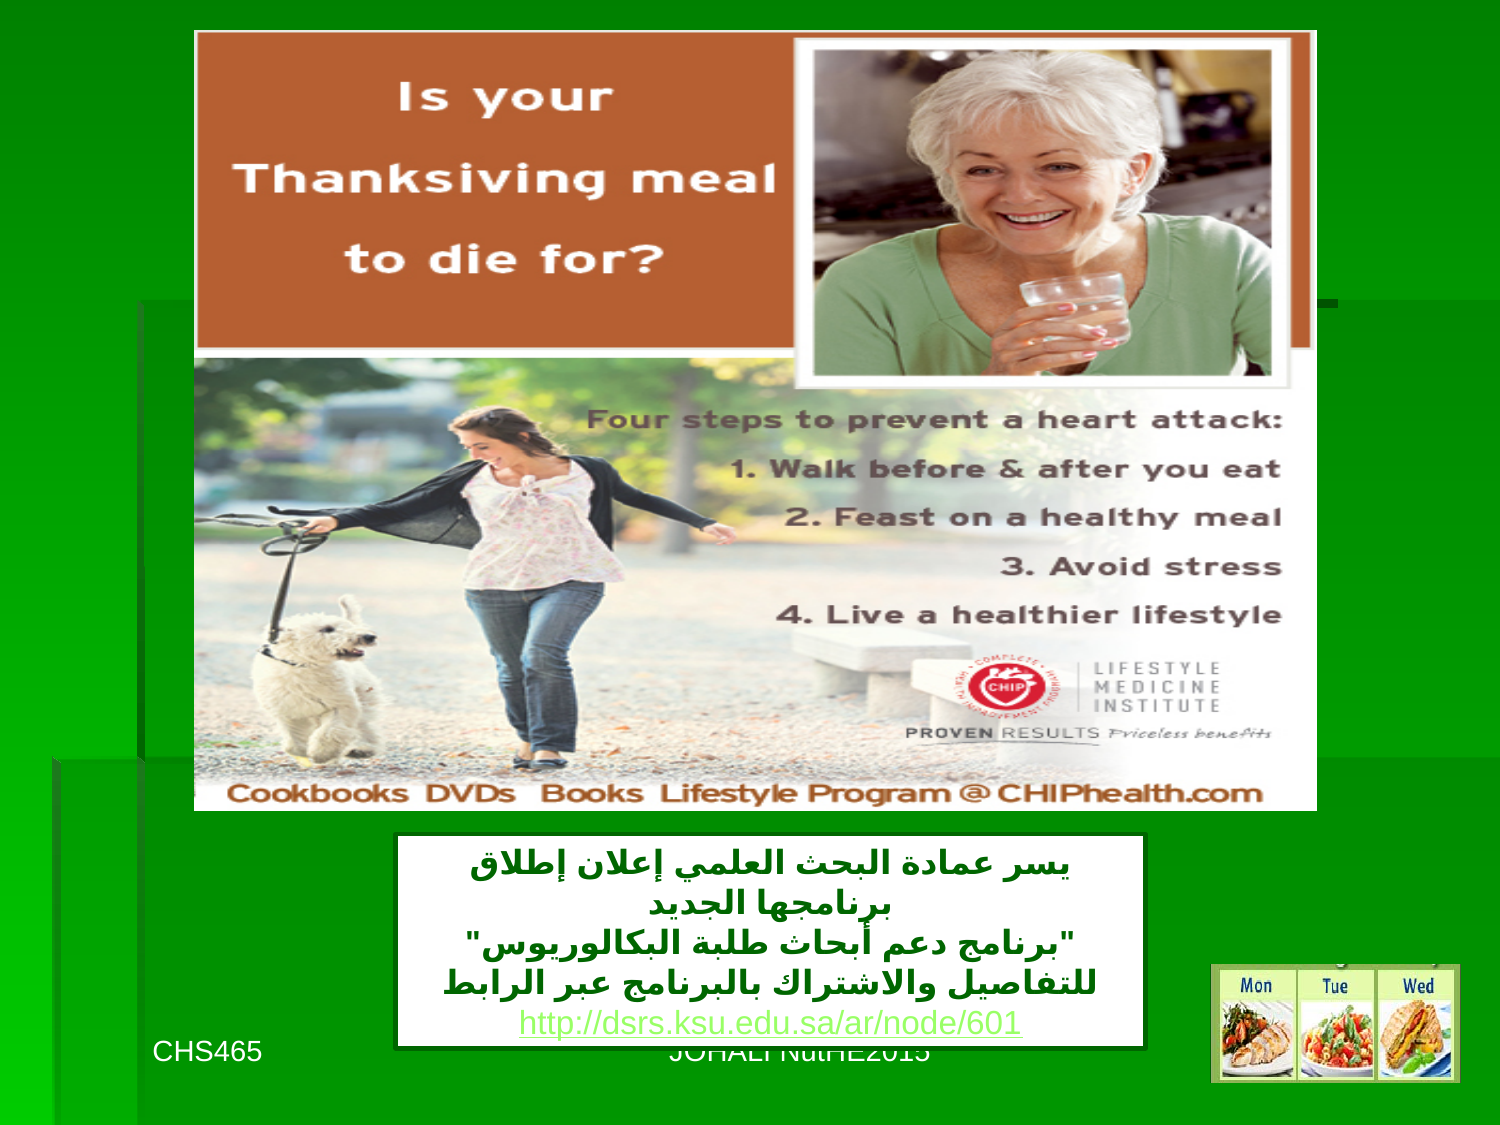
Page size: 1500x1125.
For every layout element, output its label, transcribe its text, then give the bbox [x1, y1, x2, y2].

text_box يسر عمادة البحث العلمي إعلان إطلاق برنامجها الجديد "برنامج دعم أبحاث طلبة البكالوريوس" للتفاصيل والاشتراك بالبرنامج عبر الرابط http://dsrs.ksu.edu.sa/ar/node/601 [393, 832, 1148, 1051]
slide_number 69 [1137, 1024, 1451, 1103]
footer JOHALI NutHE2015 [562, 1051, 1038, 1103]
picture [194, 30, 1318, 811]
picture [1210, 963, 1462, 1083]
slide_number CHS465 [137, 1024, 450, 1103]
